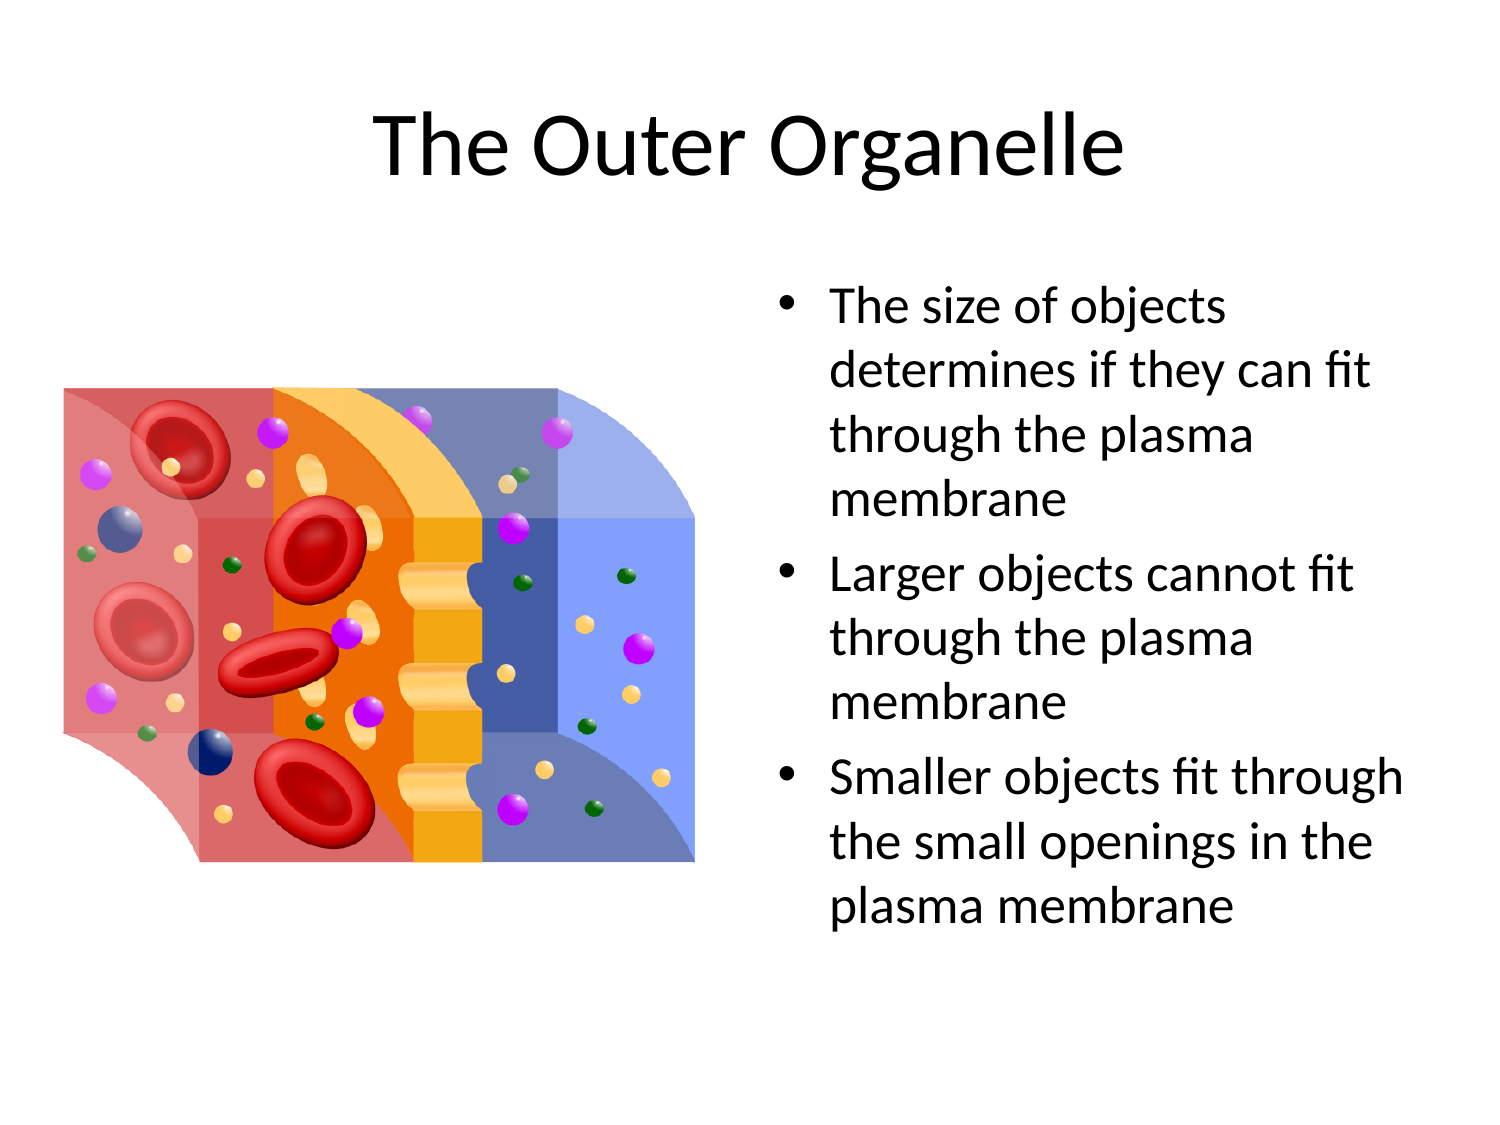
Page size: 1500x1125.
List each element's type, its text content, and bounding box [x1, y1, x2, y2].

list The size of objects determines if they can fit through the plasma membrane Larger objects cannot fit through the plasma membrane Smaller objects fit through the small openings in the plasma membrane [762, 262, 1425, 1005]
title The Outer Organelle [75, 45, 1425, 233]
picture [62, 387, 695, 863]
